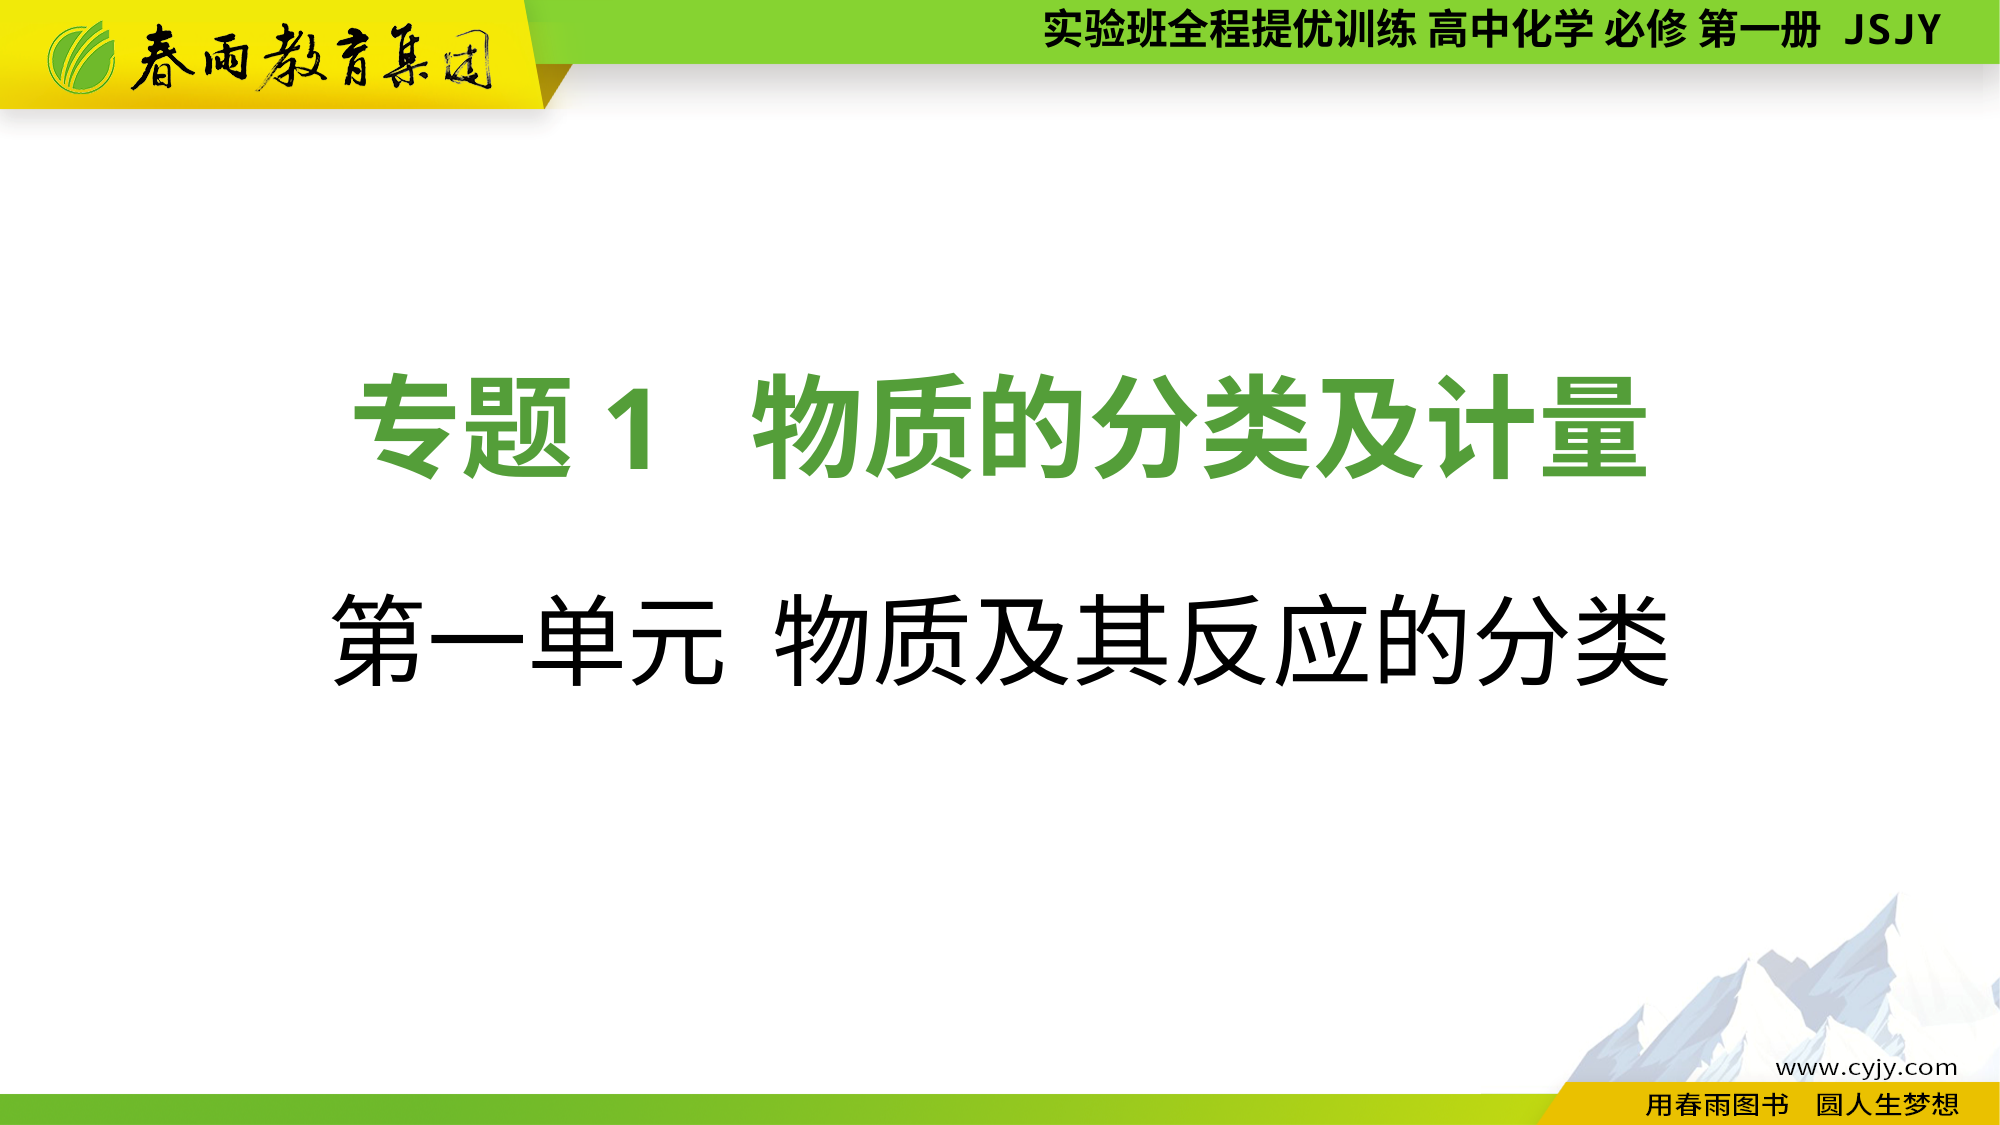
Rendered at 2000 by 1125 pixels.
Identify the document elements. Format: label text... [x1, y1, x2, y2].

text_box 专题1 物质的分类及计量 [54, 282, 1946, 500]
text_box 第一单元 物质及其反应的分类 [54, 511, 1946, 706]
picture [0, 0, 2000, 1125]
